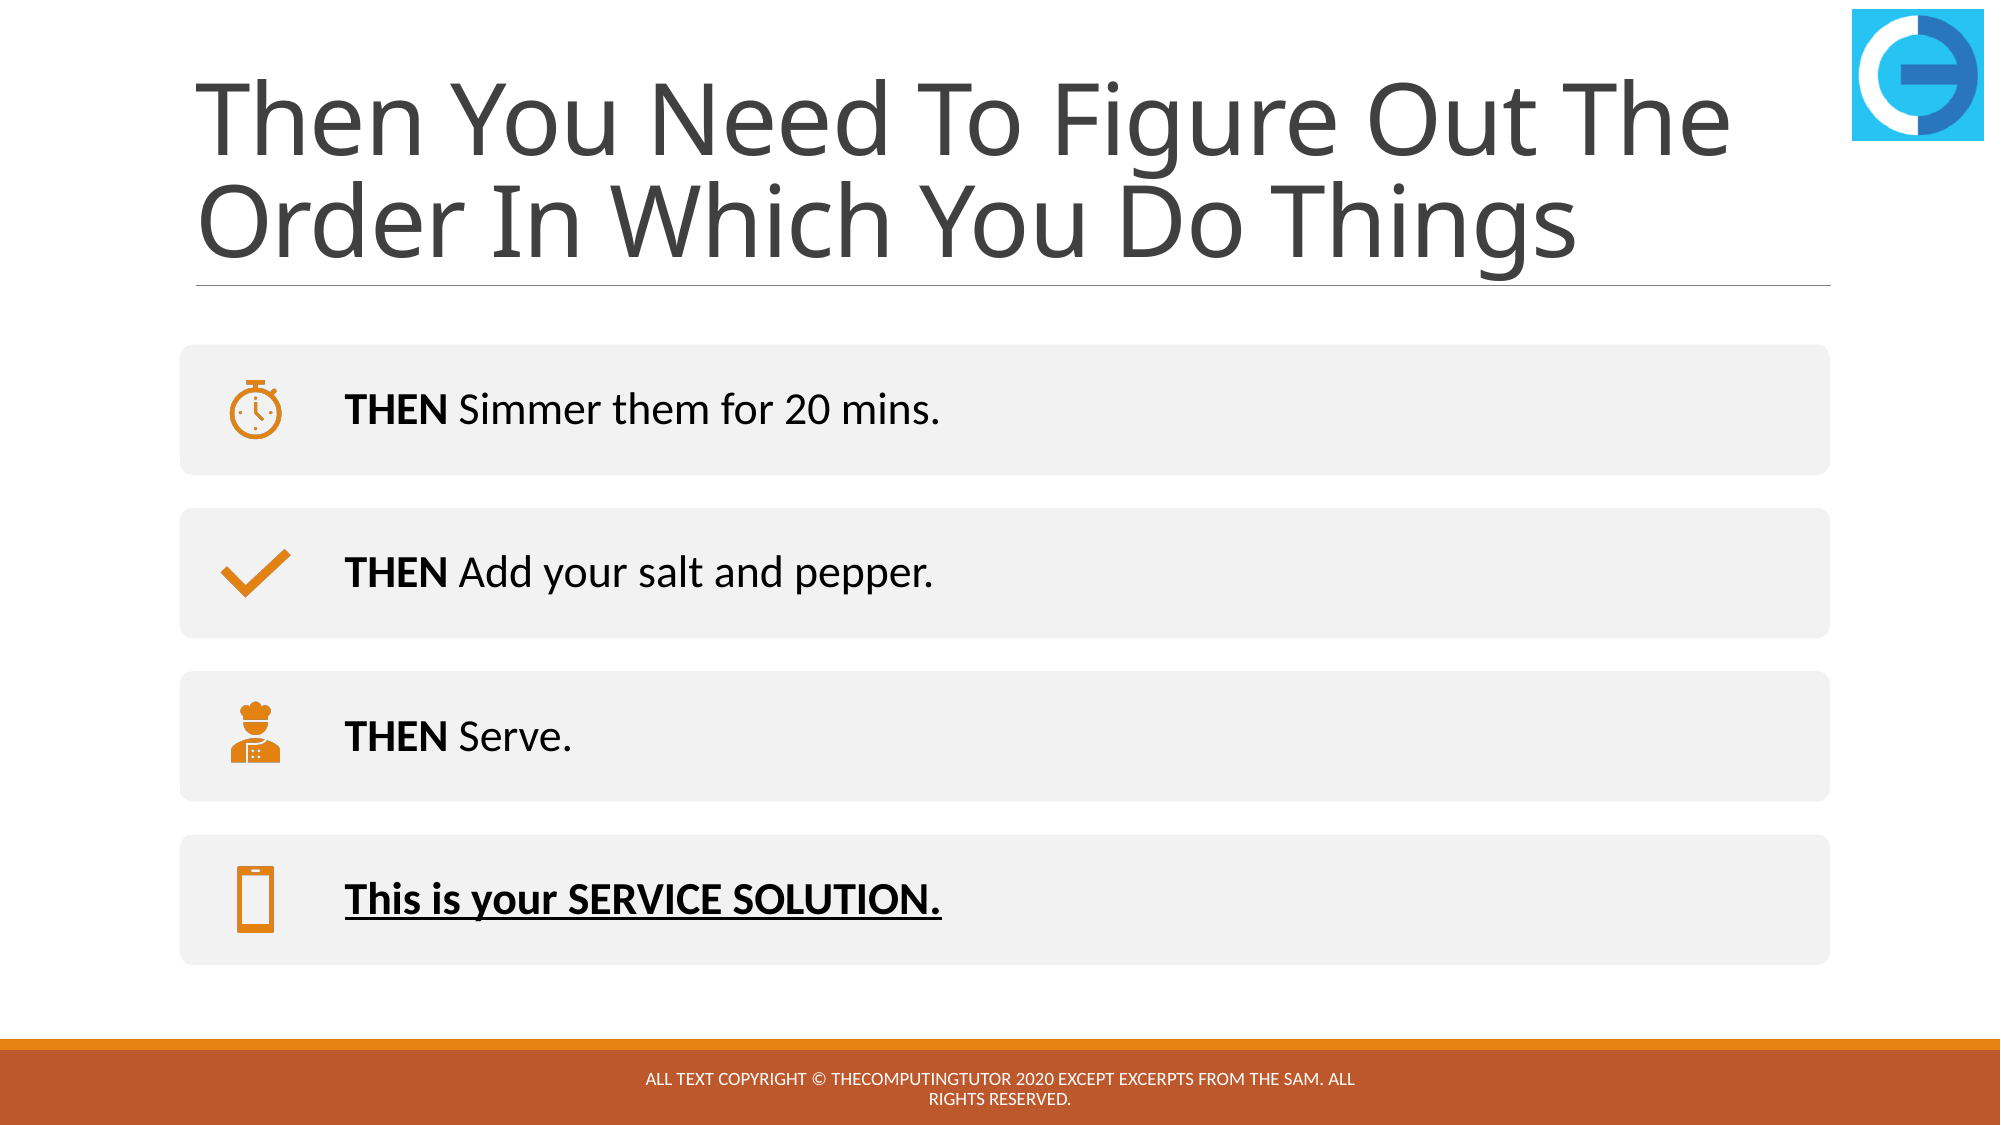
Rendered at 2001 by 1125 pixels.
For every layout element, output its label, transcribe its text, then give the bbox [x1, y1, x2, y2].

title Then You Need To Figure Out The Order In Which You Do Things [180, 47, 1830, 285]
footer All text copyright © TheComputingTutor 2020 except excerpts from the SAM. All rights Reserved. [604, 1059, 1396, 1120]
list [179, 343, 1831, 966]
picture [1852, 9, 1984, 141]
